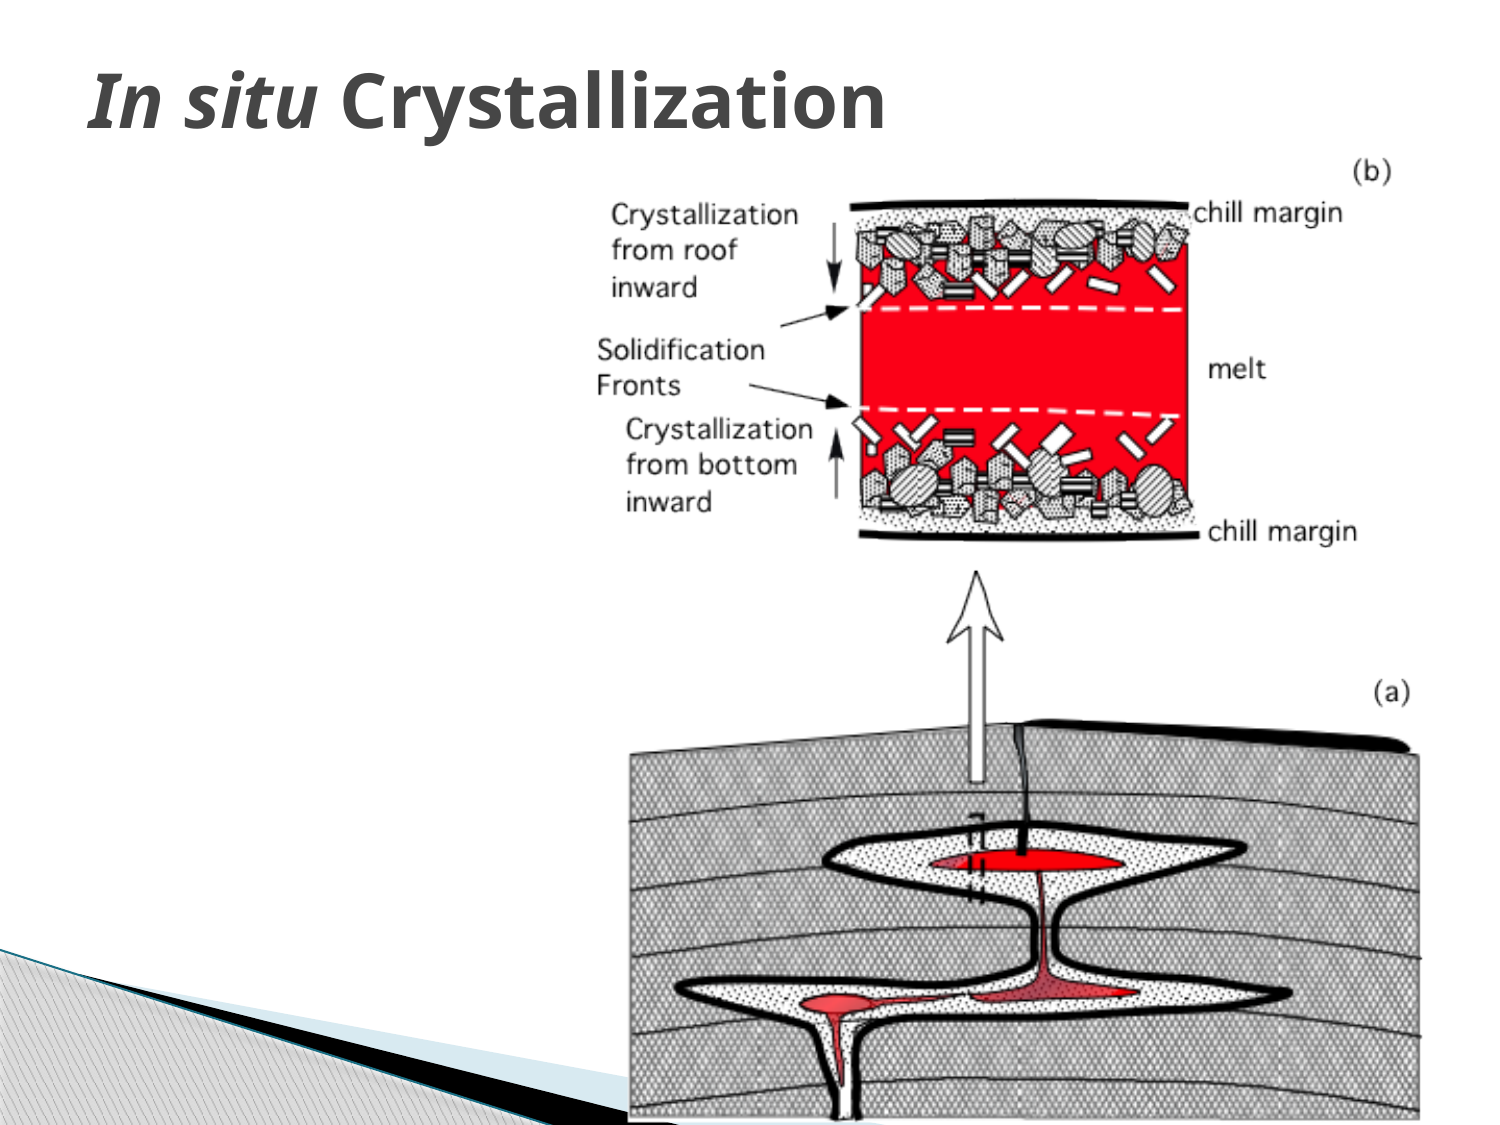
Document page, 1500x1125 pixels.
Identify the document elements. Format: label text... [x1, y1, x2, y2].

picture [597, 151, 1426, 1125]
title In situ Crystallization [75, 45, 1380, 153]
